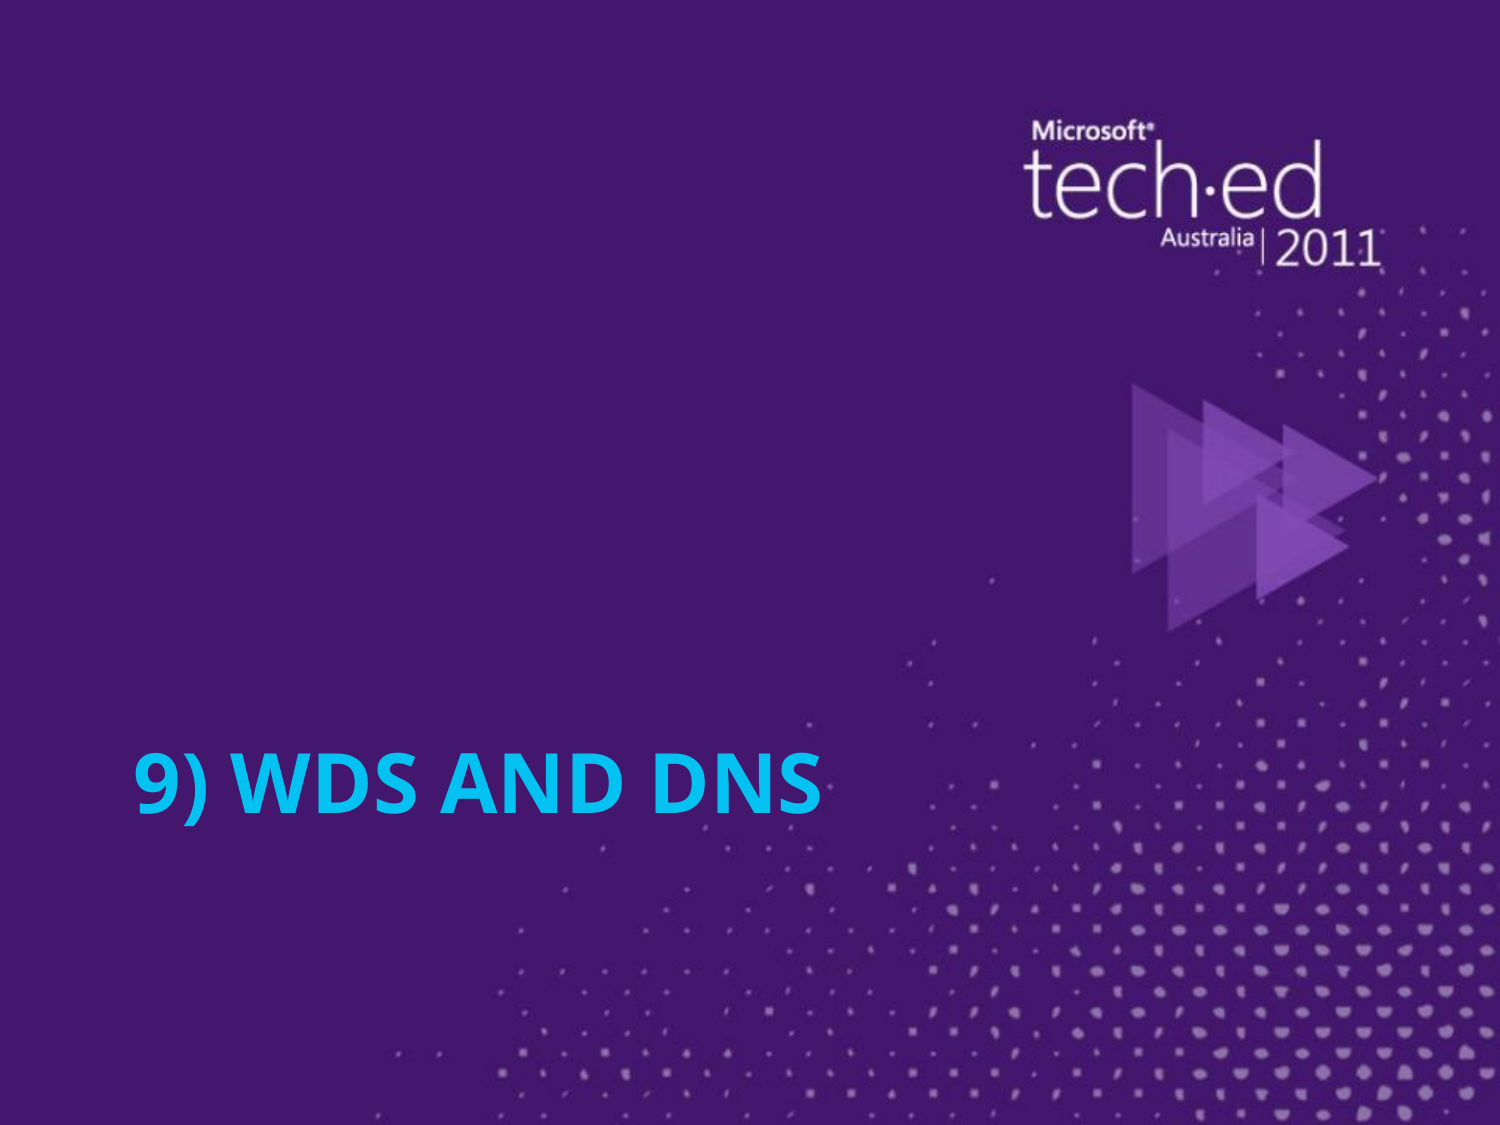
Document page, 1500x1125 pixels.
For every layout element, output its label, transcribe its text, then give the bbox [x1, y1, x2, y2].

picture [0, 0, 1500, 1125]
title 9) WDS and DNS [118, 722, 1394, 947]
